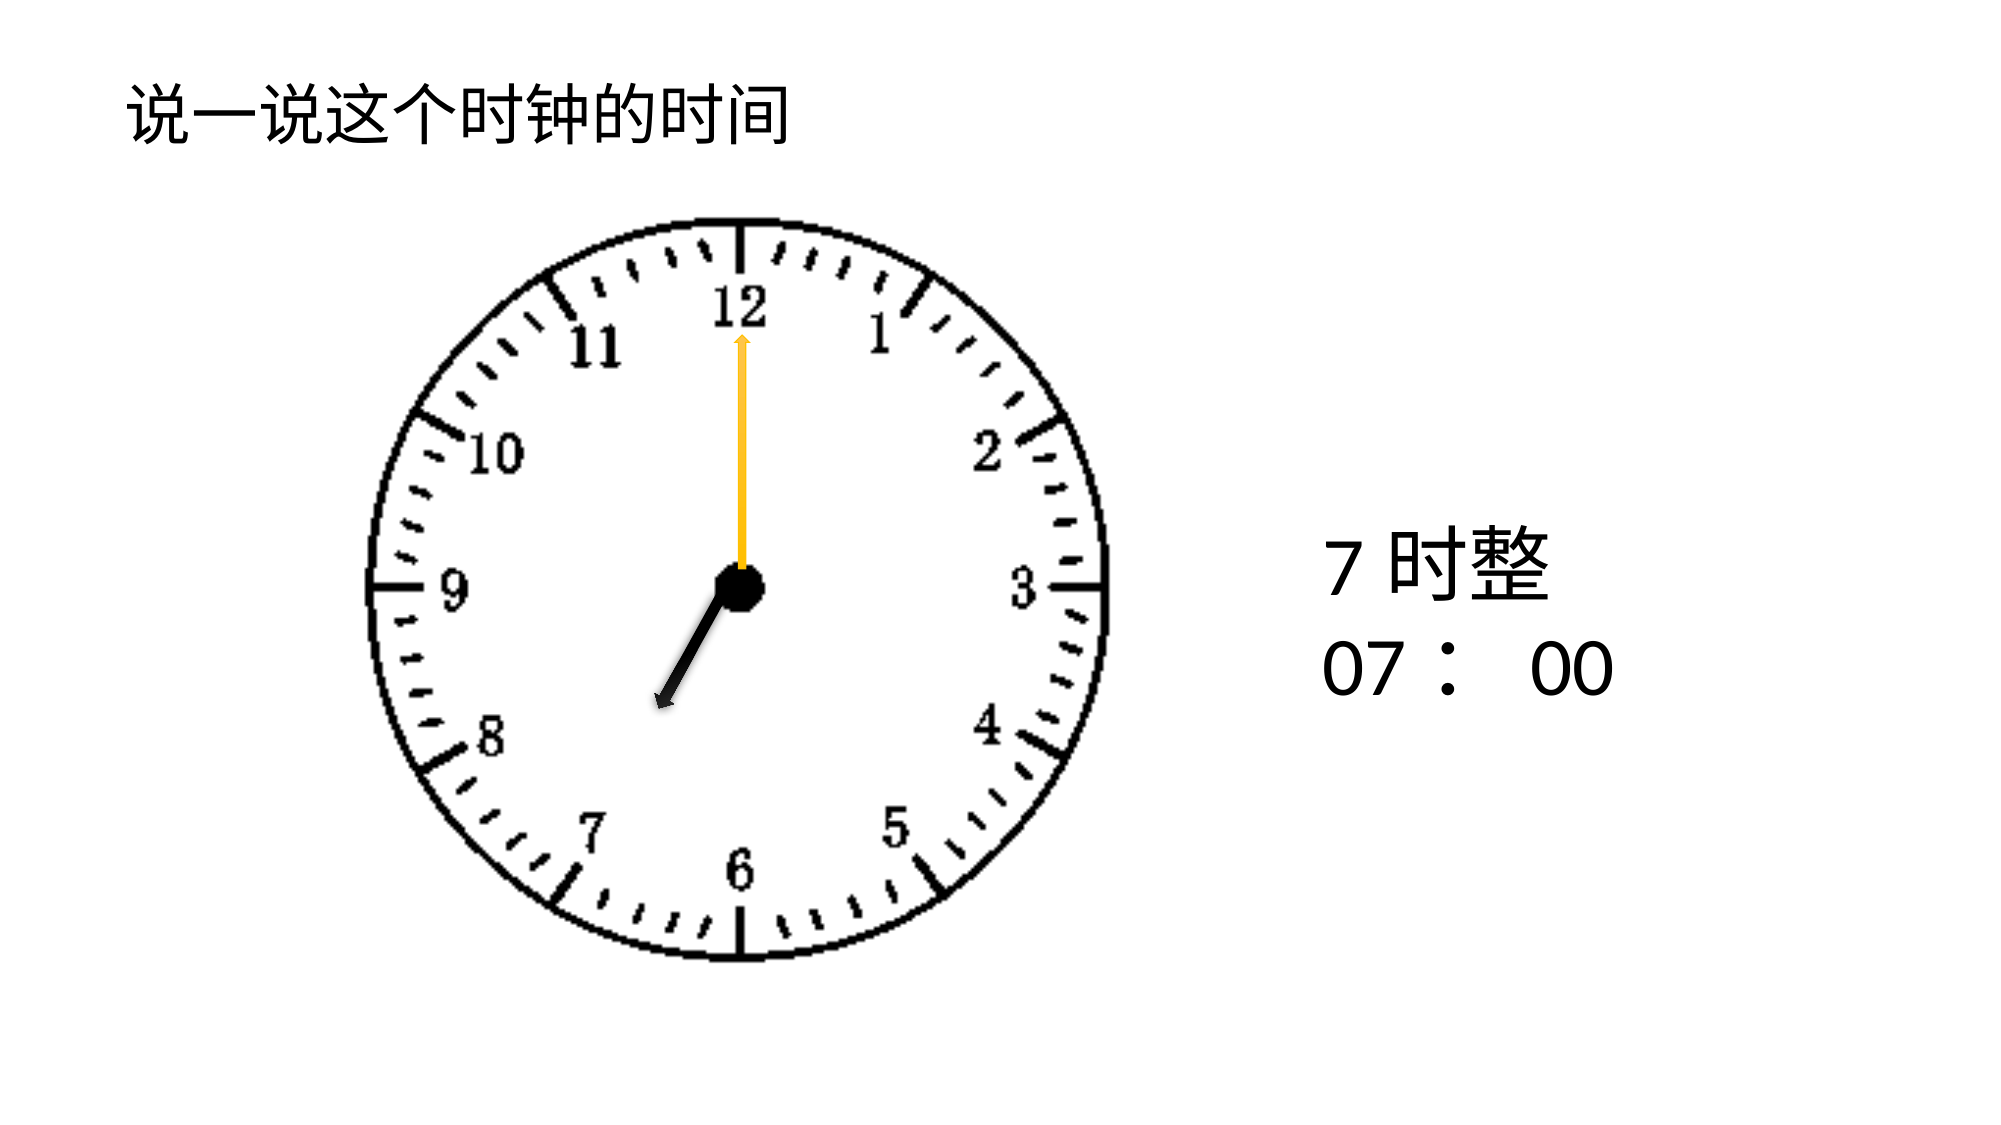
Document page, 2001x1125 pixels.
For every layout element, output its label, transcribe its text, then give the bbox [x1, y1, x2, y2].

text_box 7时整 07：00 [1307, 504, 1906, 720]
text_box 说一说这个时钟的时间 [109, 65, 813, 161]
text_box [362, 210, 1122, 972]
